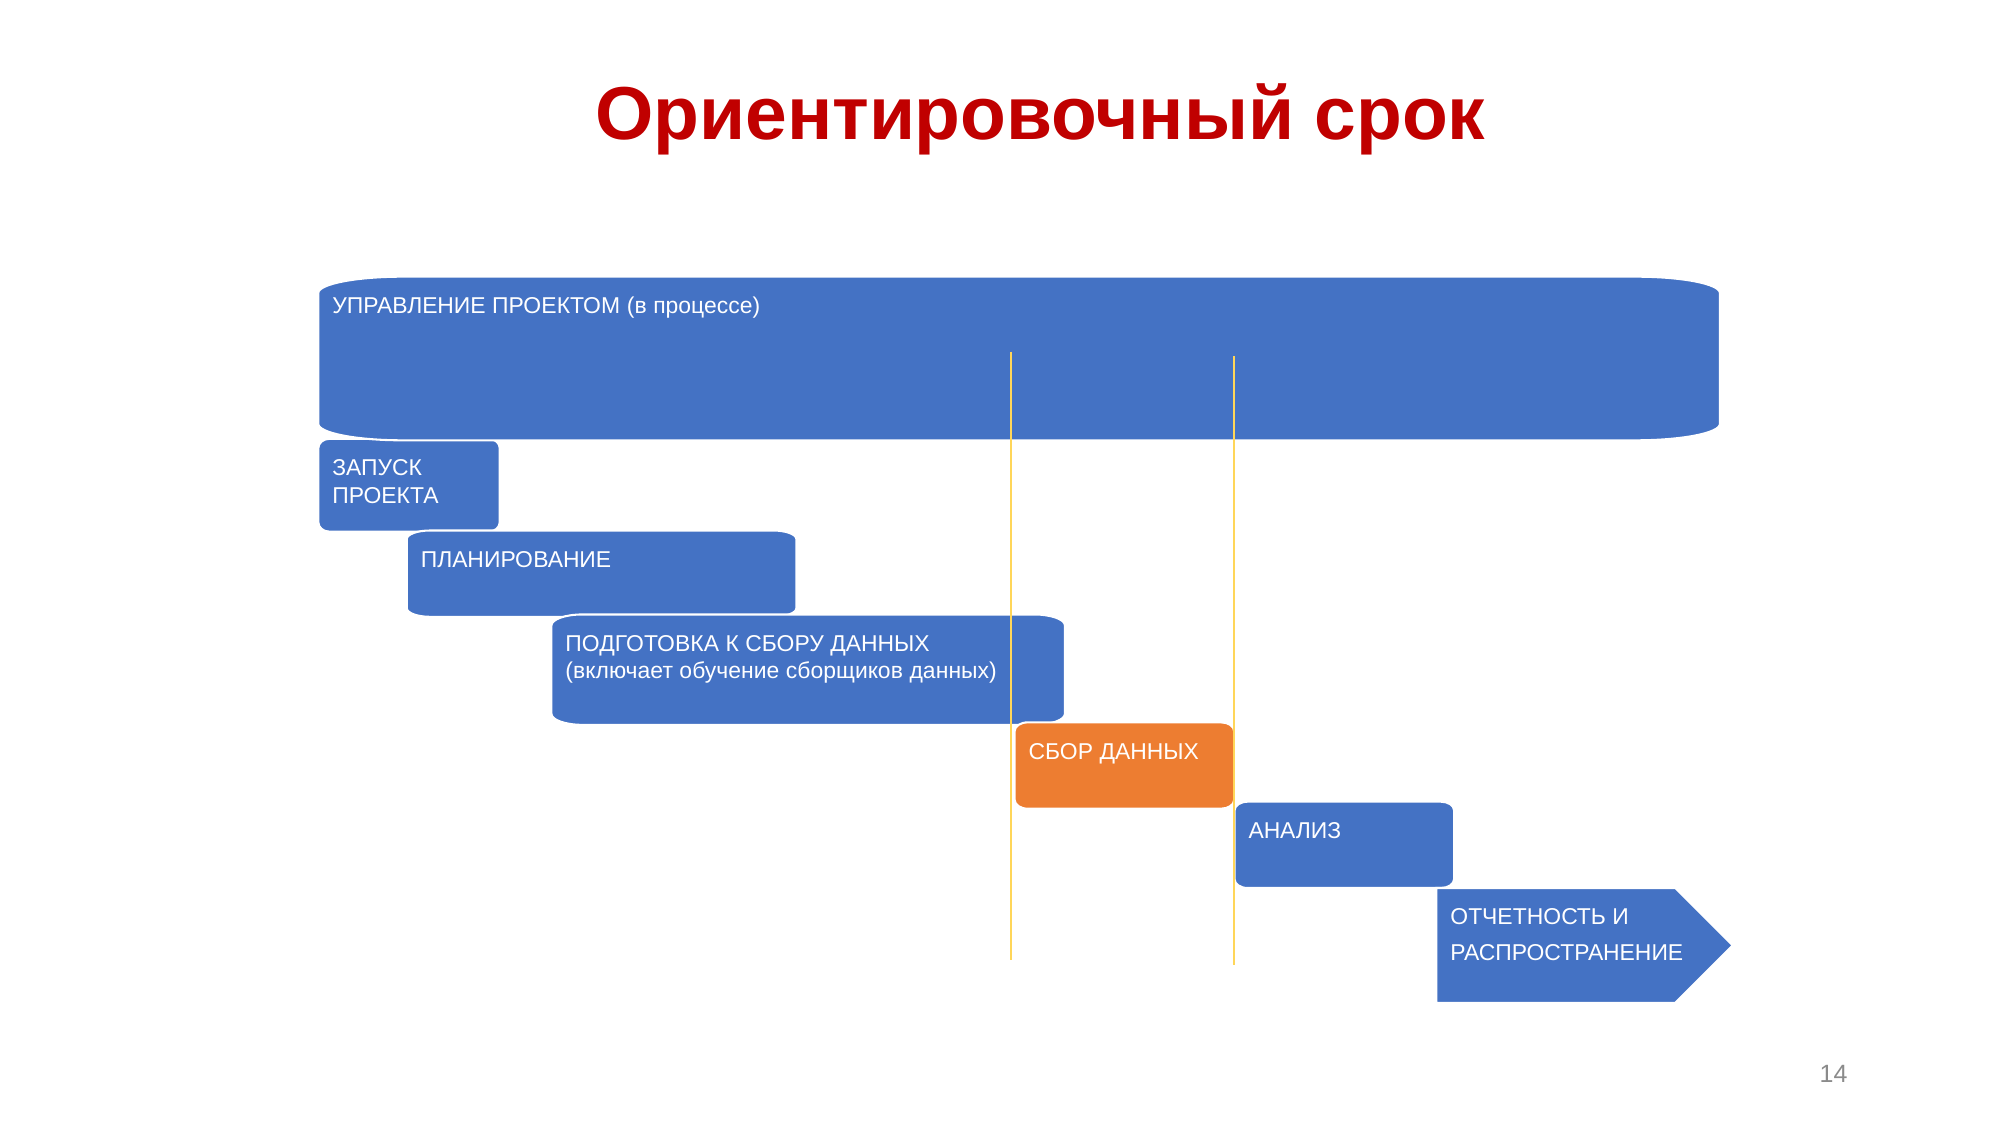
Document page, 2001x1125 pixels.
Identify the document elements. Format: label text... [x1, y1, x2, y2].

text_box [280, 184, 1733, 1003]
text_box Ориентировочный срок [324, 57, 1757, 162]
slide_number 14 [1412, 1042, 1863, 1103]
